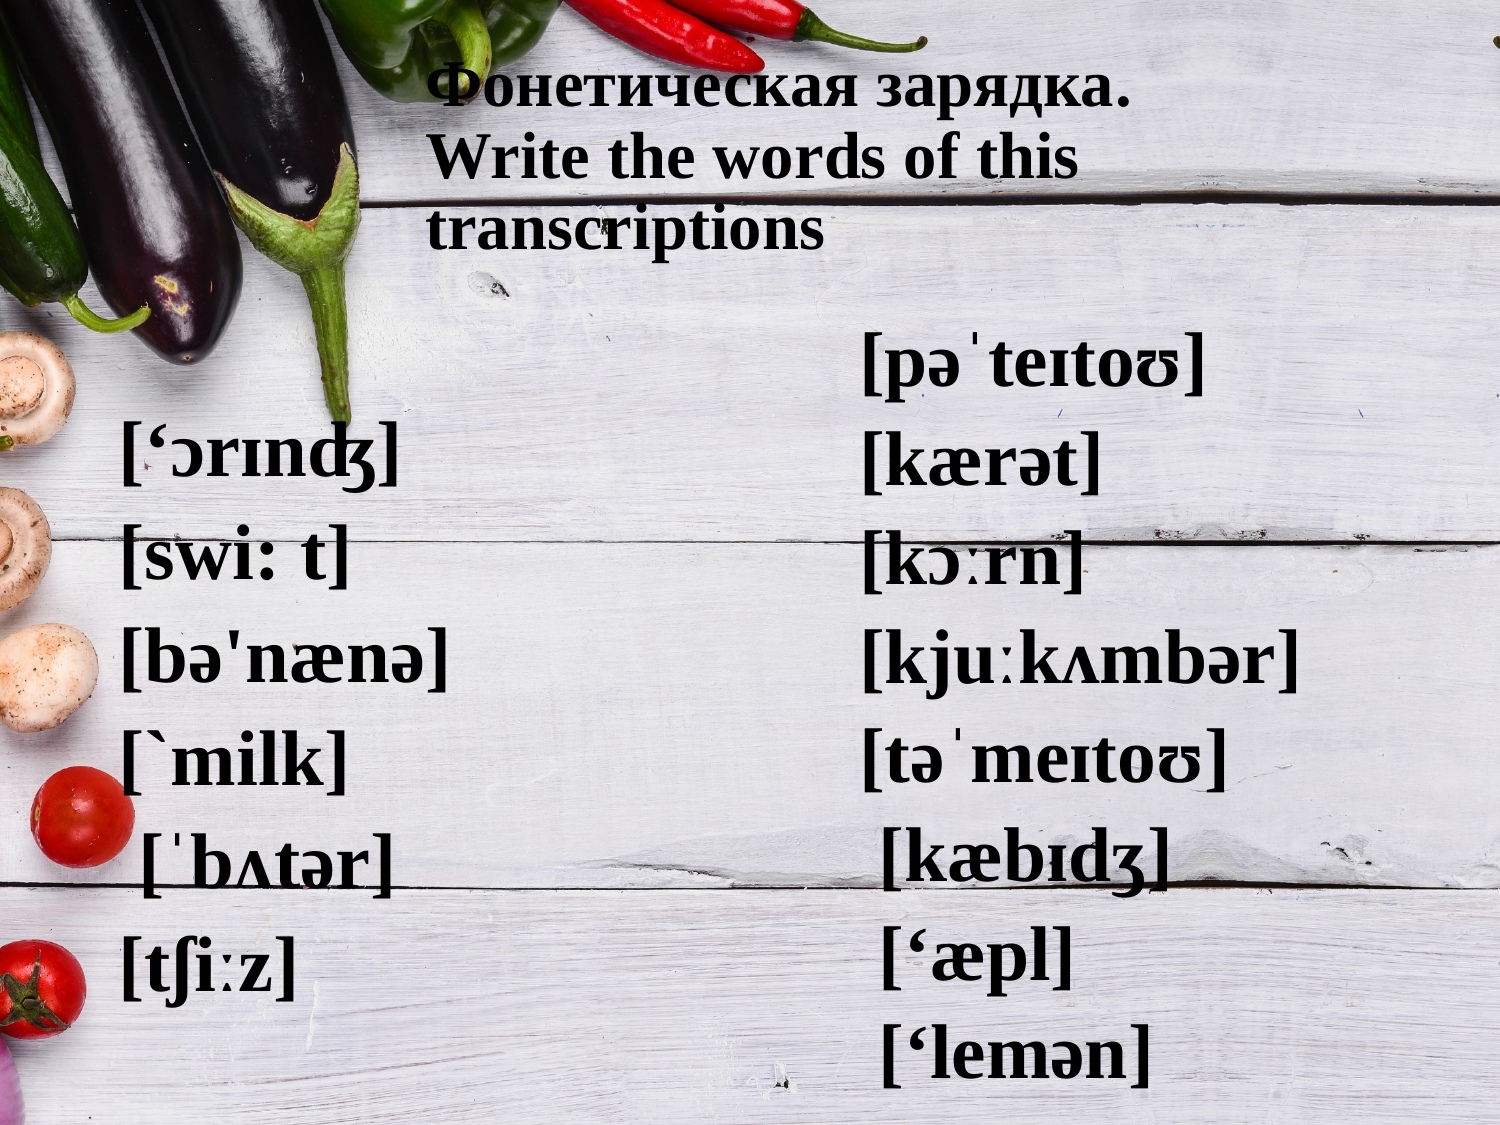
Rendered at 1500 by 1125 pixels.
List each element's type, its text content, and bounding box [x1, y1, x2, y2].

picture [0, 0, 1500, 1125]
list [pəˈteɪtoʊ] [kærət] [kɔːrn] [kjuːkʌmbər] [təˈmeɪtoʊ] [kæbɪdʒ] [‘æpl] [‘lemən] [844, 238, 1398, 1111]
title Фонетическая зарядка. Write the words of this transcriptions [409, 13, 1438, 273]
list [‘ɔrɪnʤ] [swi: t] [bə'nænə] [`milk] [ˈbʌtər] [tʃiːz] [103, 299, 601, 1024]
